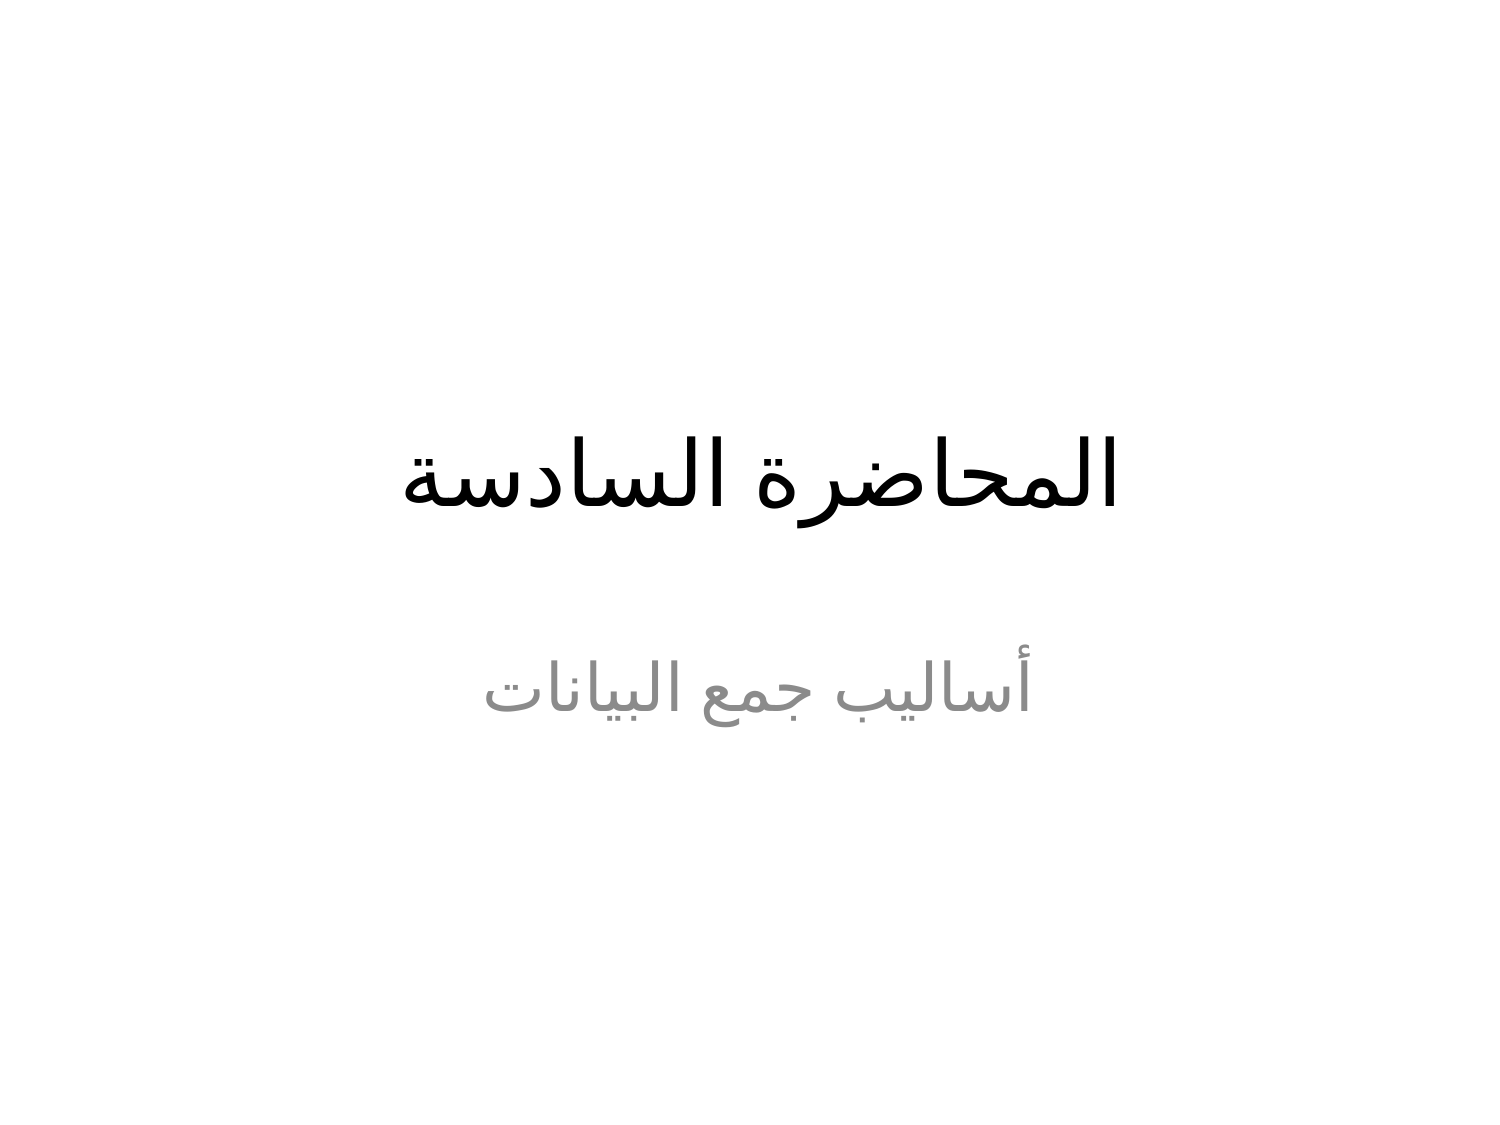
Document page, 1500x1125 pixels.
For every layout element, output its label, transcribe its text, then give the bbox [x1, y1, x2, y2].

subtitle أساليب جمع البيانات [225, 637, 1275, 925]
title المحاضرة السادسة [112, 349, 1388, 591]
